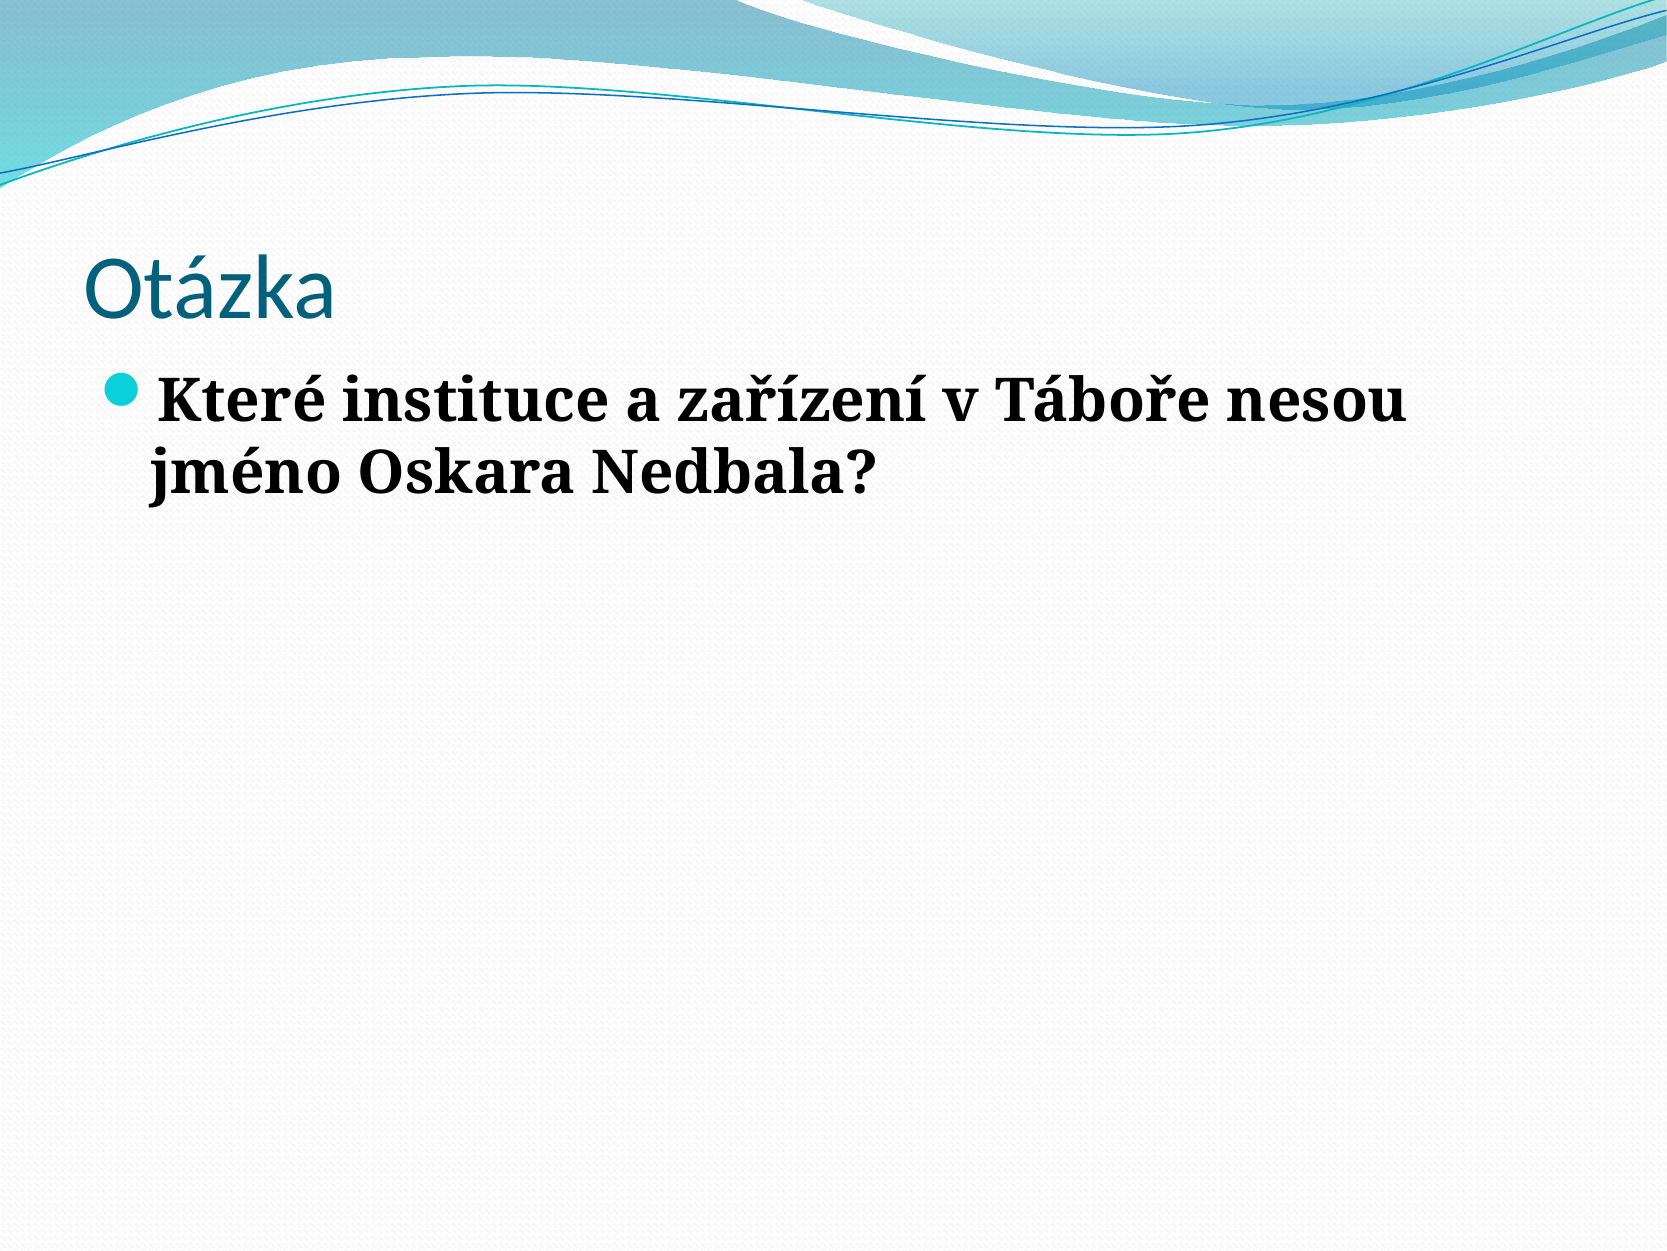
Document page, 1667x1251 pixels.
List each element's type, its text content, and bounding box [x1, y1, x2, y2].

title Otázka [83, 128, 1584, 337]
list Které instituce a zařízení v Táboře nesou jméno Oskara Nedbala? [83, 352, 1584, 1153]
